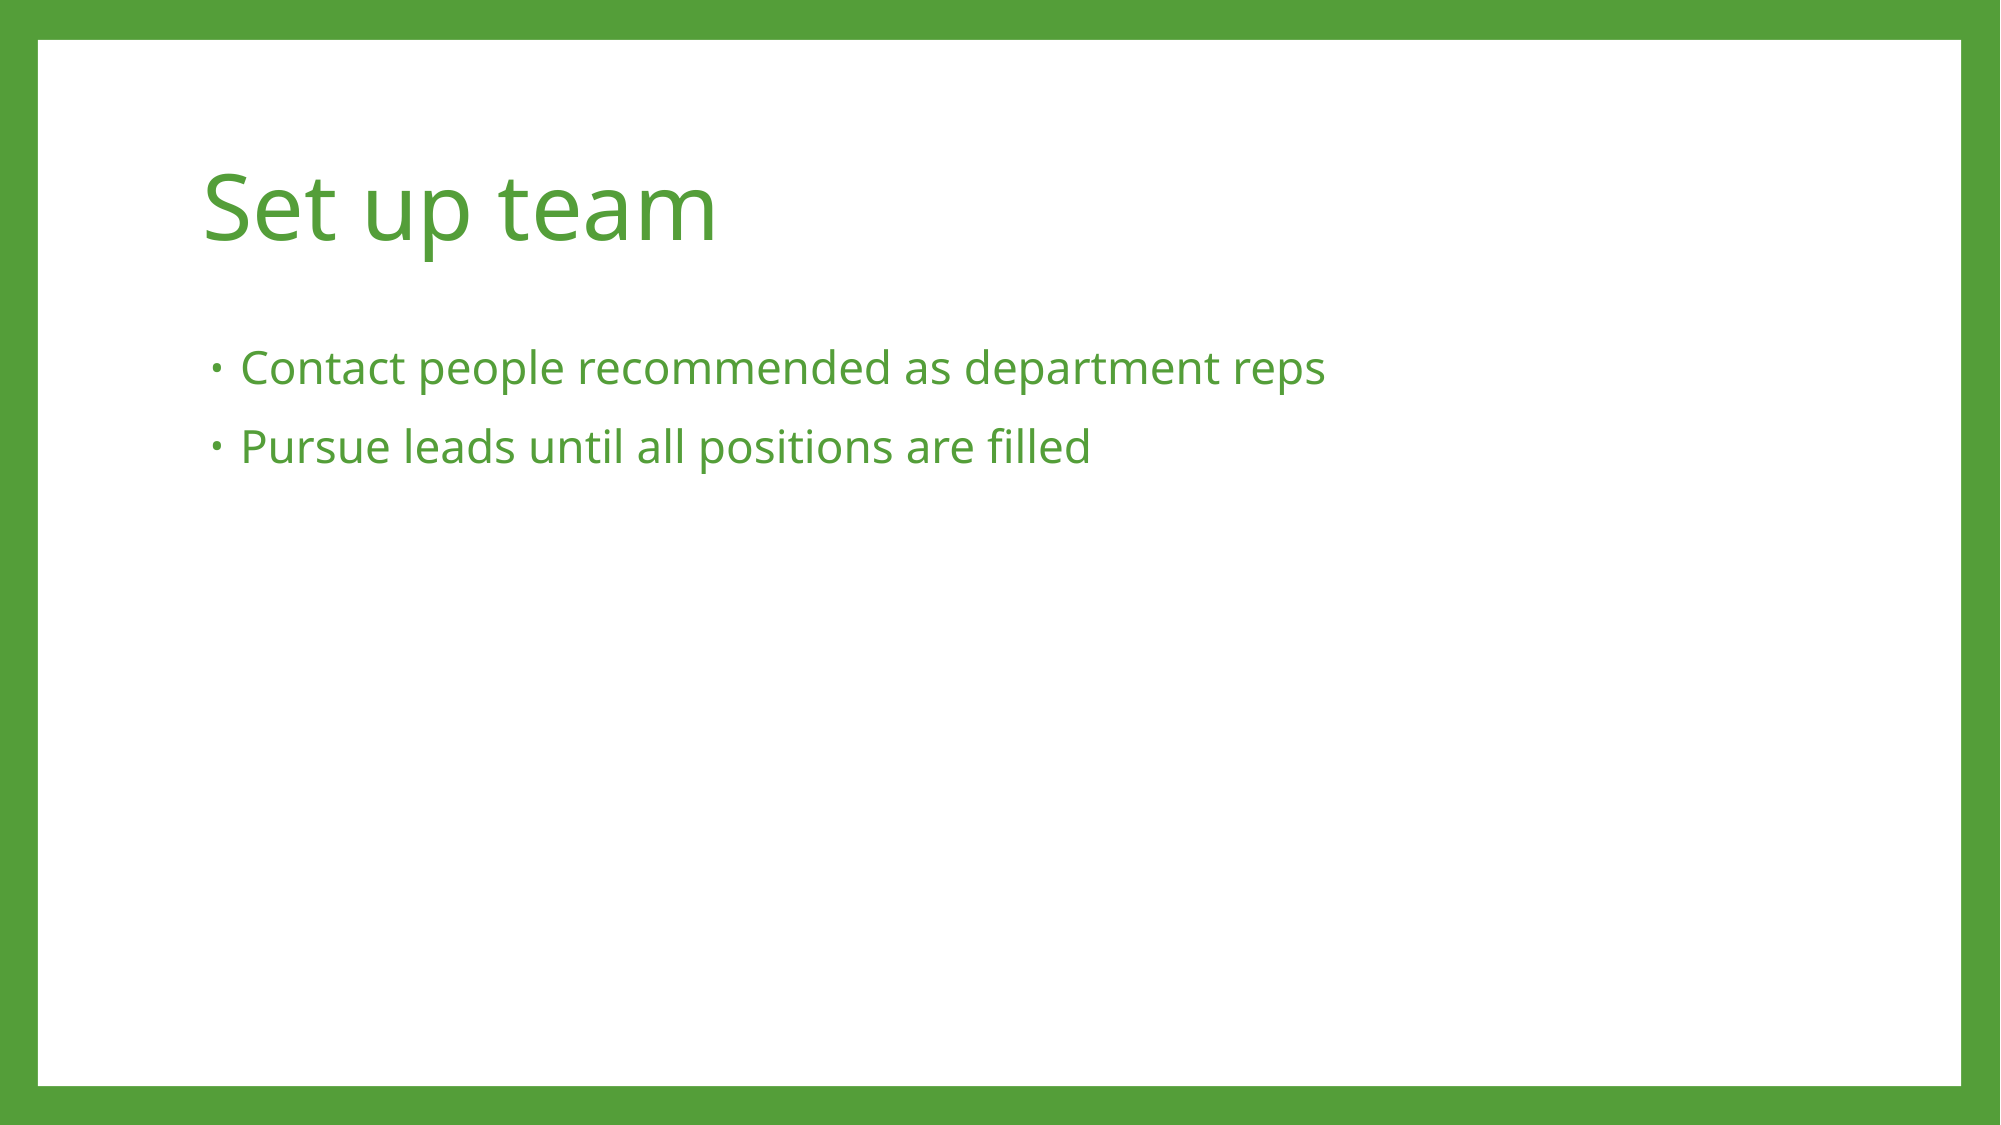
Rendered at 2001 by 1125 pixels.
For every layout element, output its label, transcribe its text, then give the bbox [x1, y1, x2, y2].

title Set up team [187, 99, 1808, 323]
list Contact people recommended as department reps Pursue leads until all positions are filled [187, 337, 1808, 1000]
